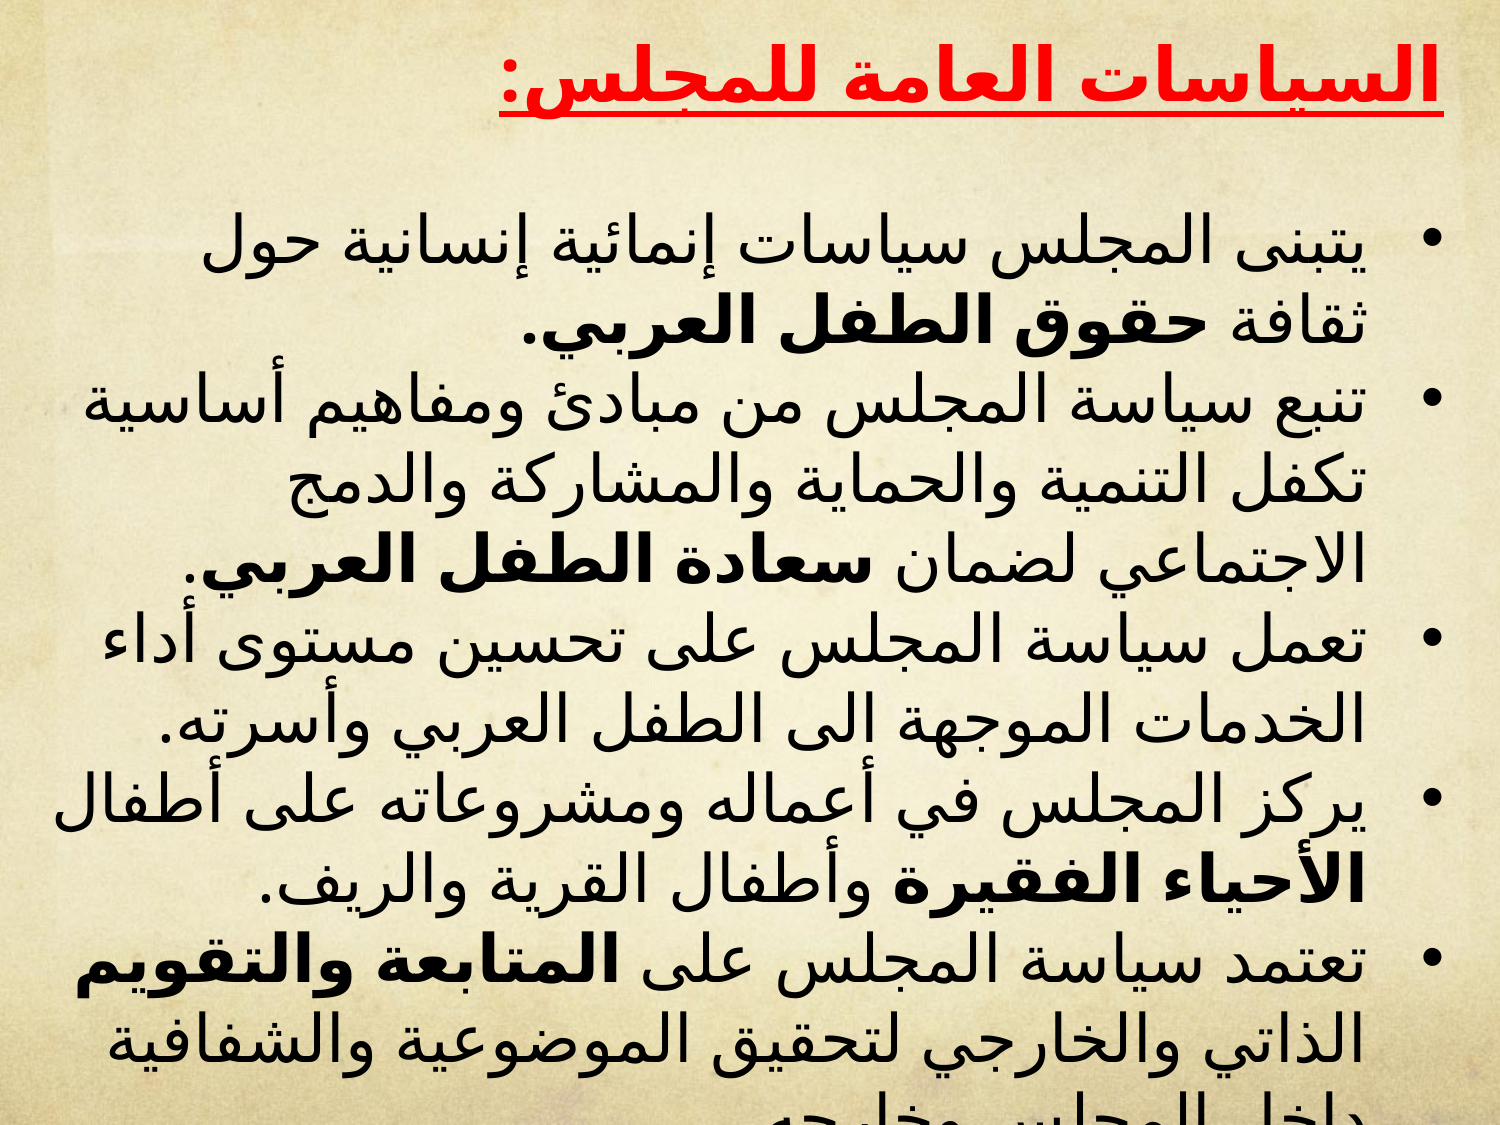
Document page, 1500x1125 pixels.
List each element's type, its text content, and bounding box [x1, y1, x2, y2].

picture [0, 0, 1500, 1125]
text_box السياسات العامة للمجلس: يتبنى المجلس سياسات إنمائية إنسانية حول ثقافة حقوق الطفل العربي. تنبع سياسة المجلس من مبادئ ومفاهيم أساسية تكفل التنمية والحماية والمشاركة والدمج الاجتماعي لضمان سعادة الطفل العربي. تعمل سياسة المجلس على تحسين مستوى أداء الخدمات الموجهة الى الطفل العربي وأسرته. يركز المجلس في أعماله ومشروعاته على أطفال الأحياء الفقيرة وأطفال القرية والريف. تعتمد سياسة المجلس على المتابعة والتقويم الذاتي والخارجي لتحقيق الموضوعية والشفافية داخل المجلس وخارجه. [29, 19, 1459, 1125]
